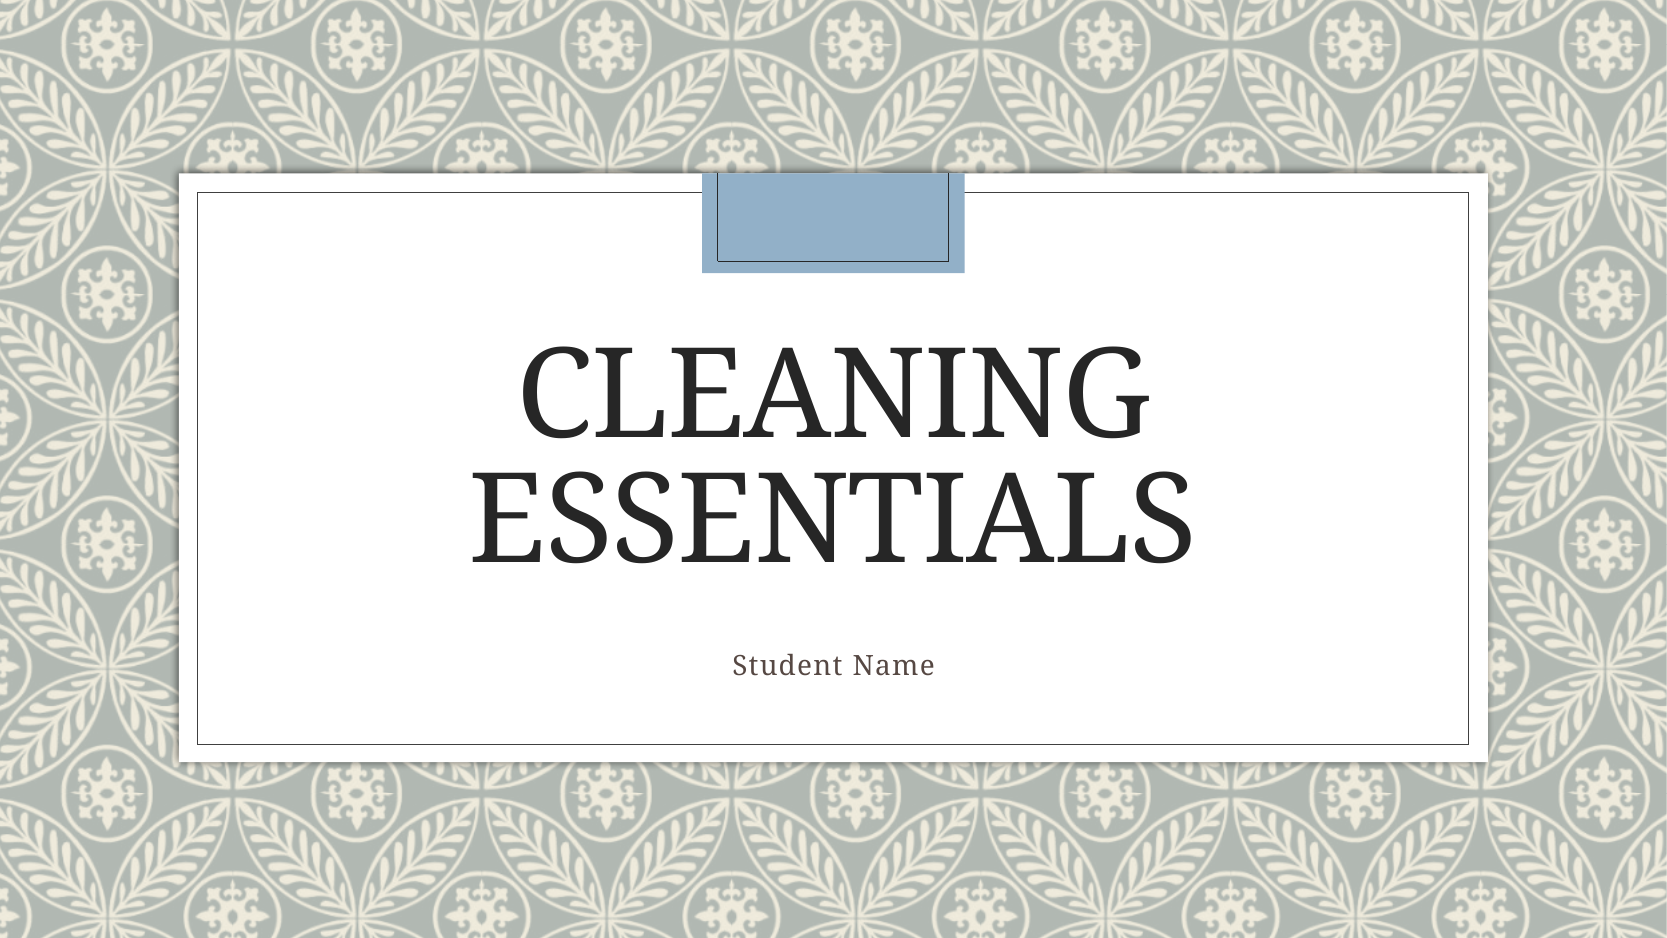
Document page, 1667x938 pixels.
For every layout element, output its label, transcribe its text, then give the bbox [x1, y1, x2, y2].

subtitle Student Name [213, 640, 1454, 703]
title Cleaning Essentials [213, 285, 1454, 640]
